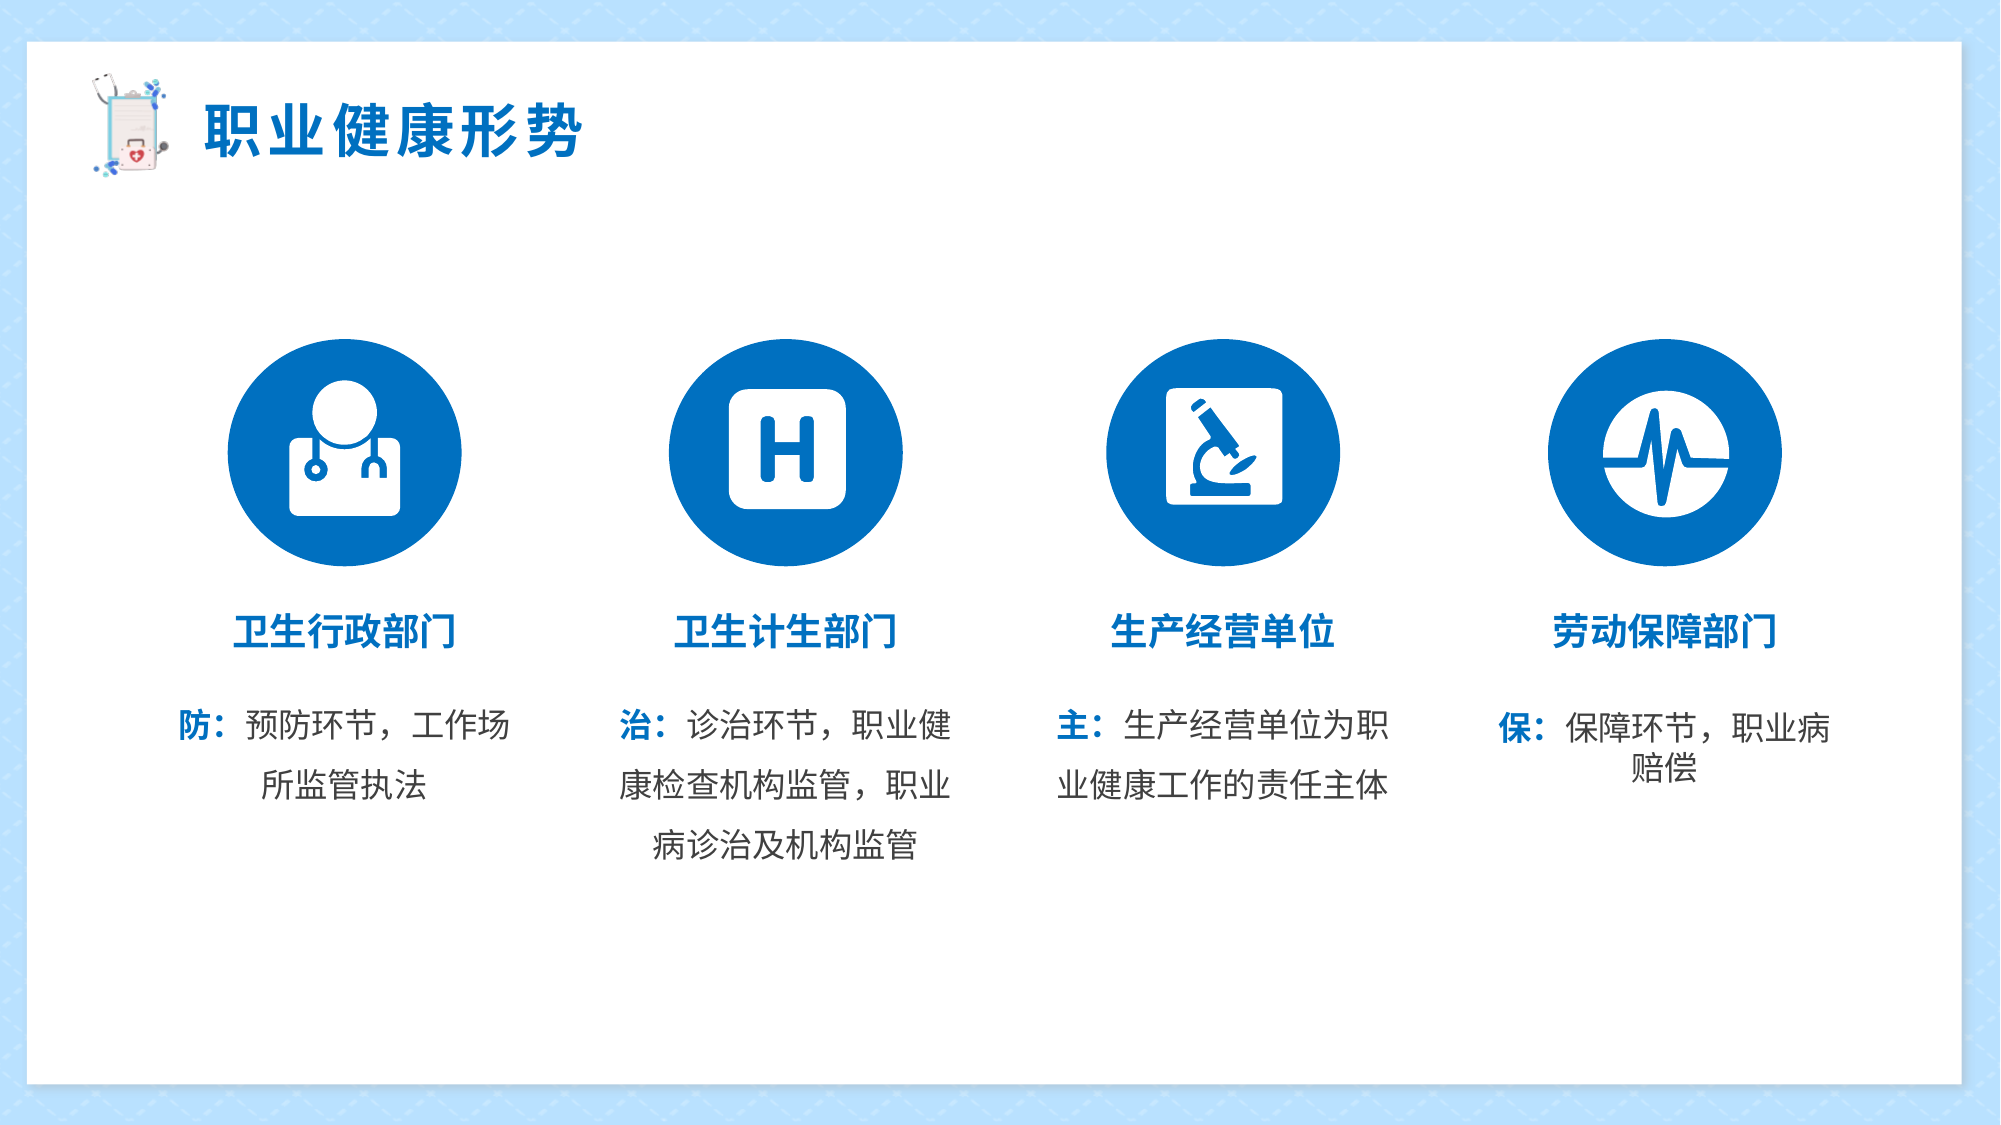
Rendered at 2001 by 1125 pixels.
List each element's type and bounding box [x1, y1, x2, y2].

text_box [1484, 607, 1846, 789]
text_box [667, 338, 904, 568]
text_box [289, 380, 401, 516]
text_box [164, 607, 526, 799]
text_box [226, 338, 463, 568]
text_box [1166, 388, 1283, 505]
text_box [1603, 390, 1730, 518]
text_box [1546, 338, 1783, 568]
text_box [605, 607, 967, 859]
picture [0, 0, 2000, 1125]
text_box [66, 66, 606, 194]
text_box [728, 389, 846, 510]
text_box [1042, 607, 1404, 799]
text_box [1105, 338, 1342, 568]
